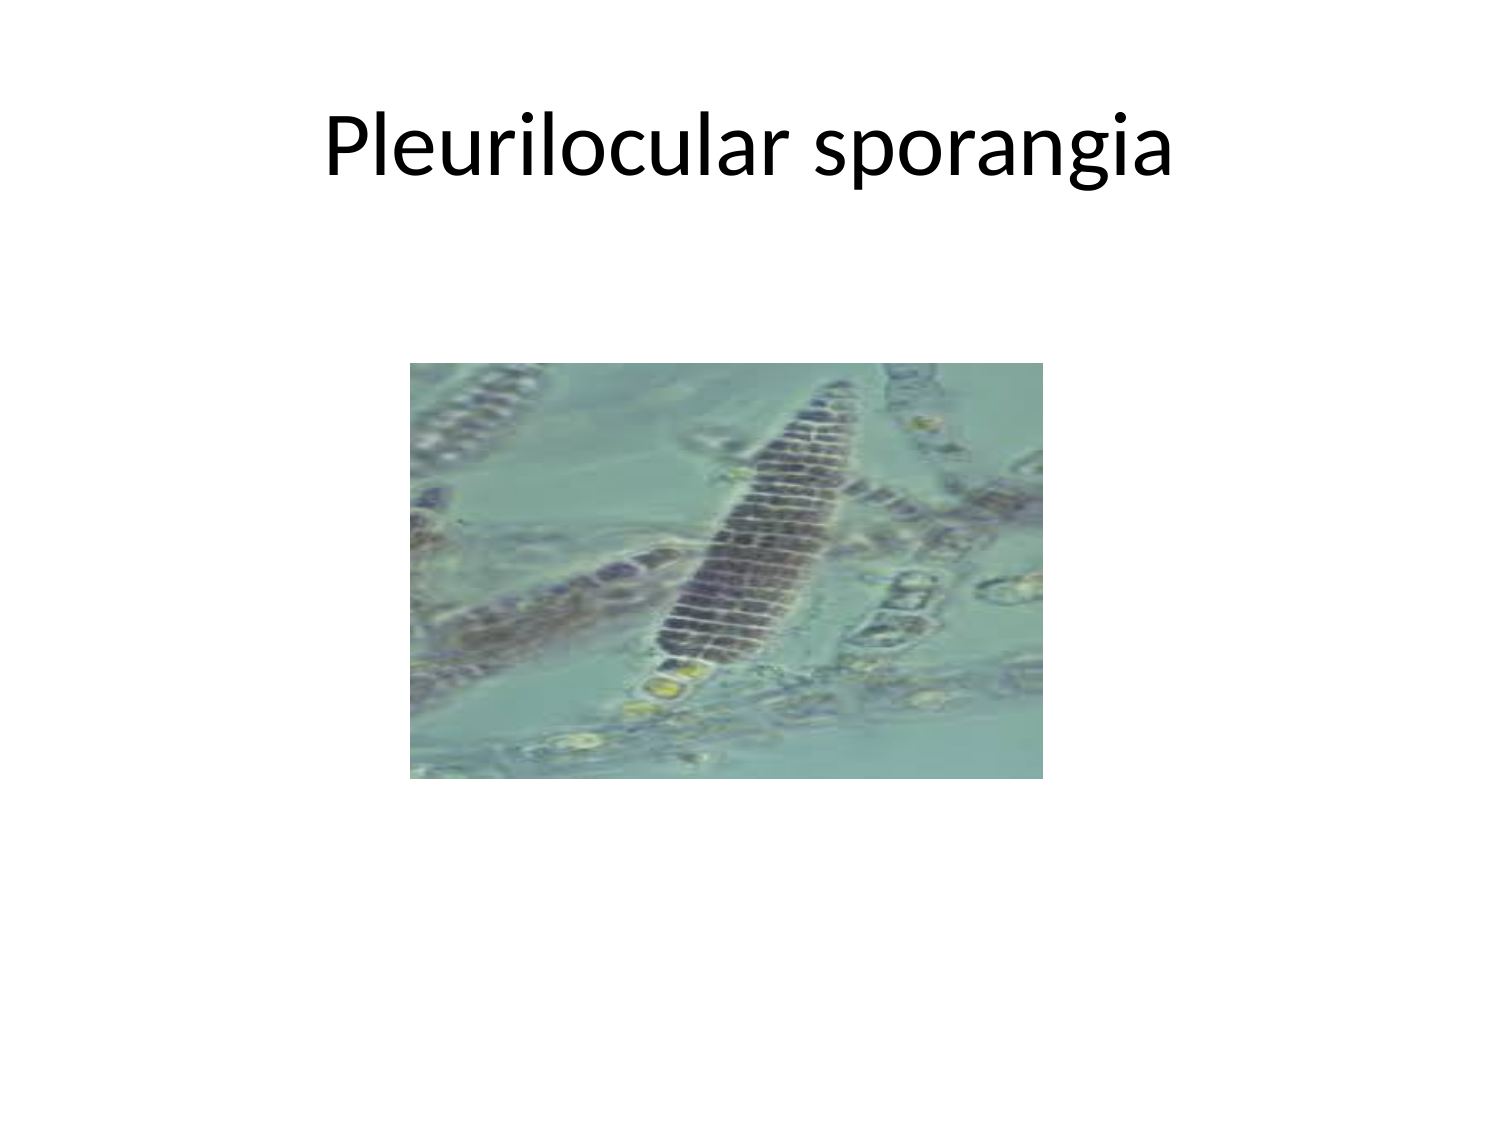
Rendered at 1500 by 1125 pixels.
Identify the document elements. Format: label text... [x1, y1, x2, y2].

title Pleurilocular sporangia [75, 45, 1425, 233]
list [409, 362, 1044, 780]
